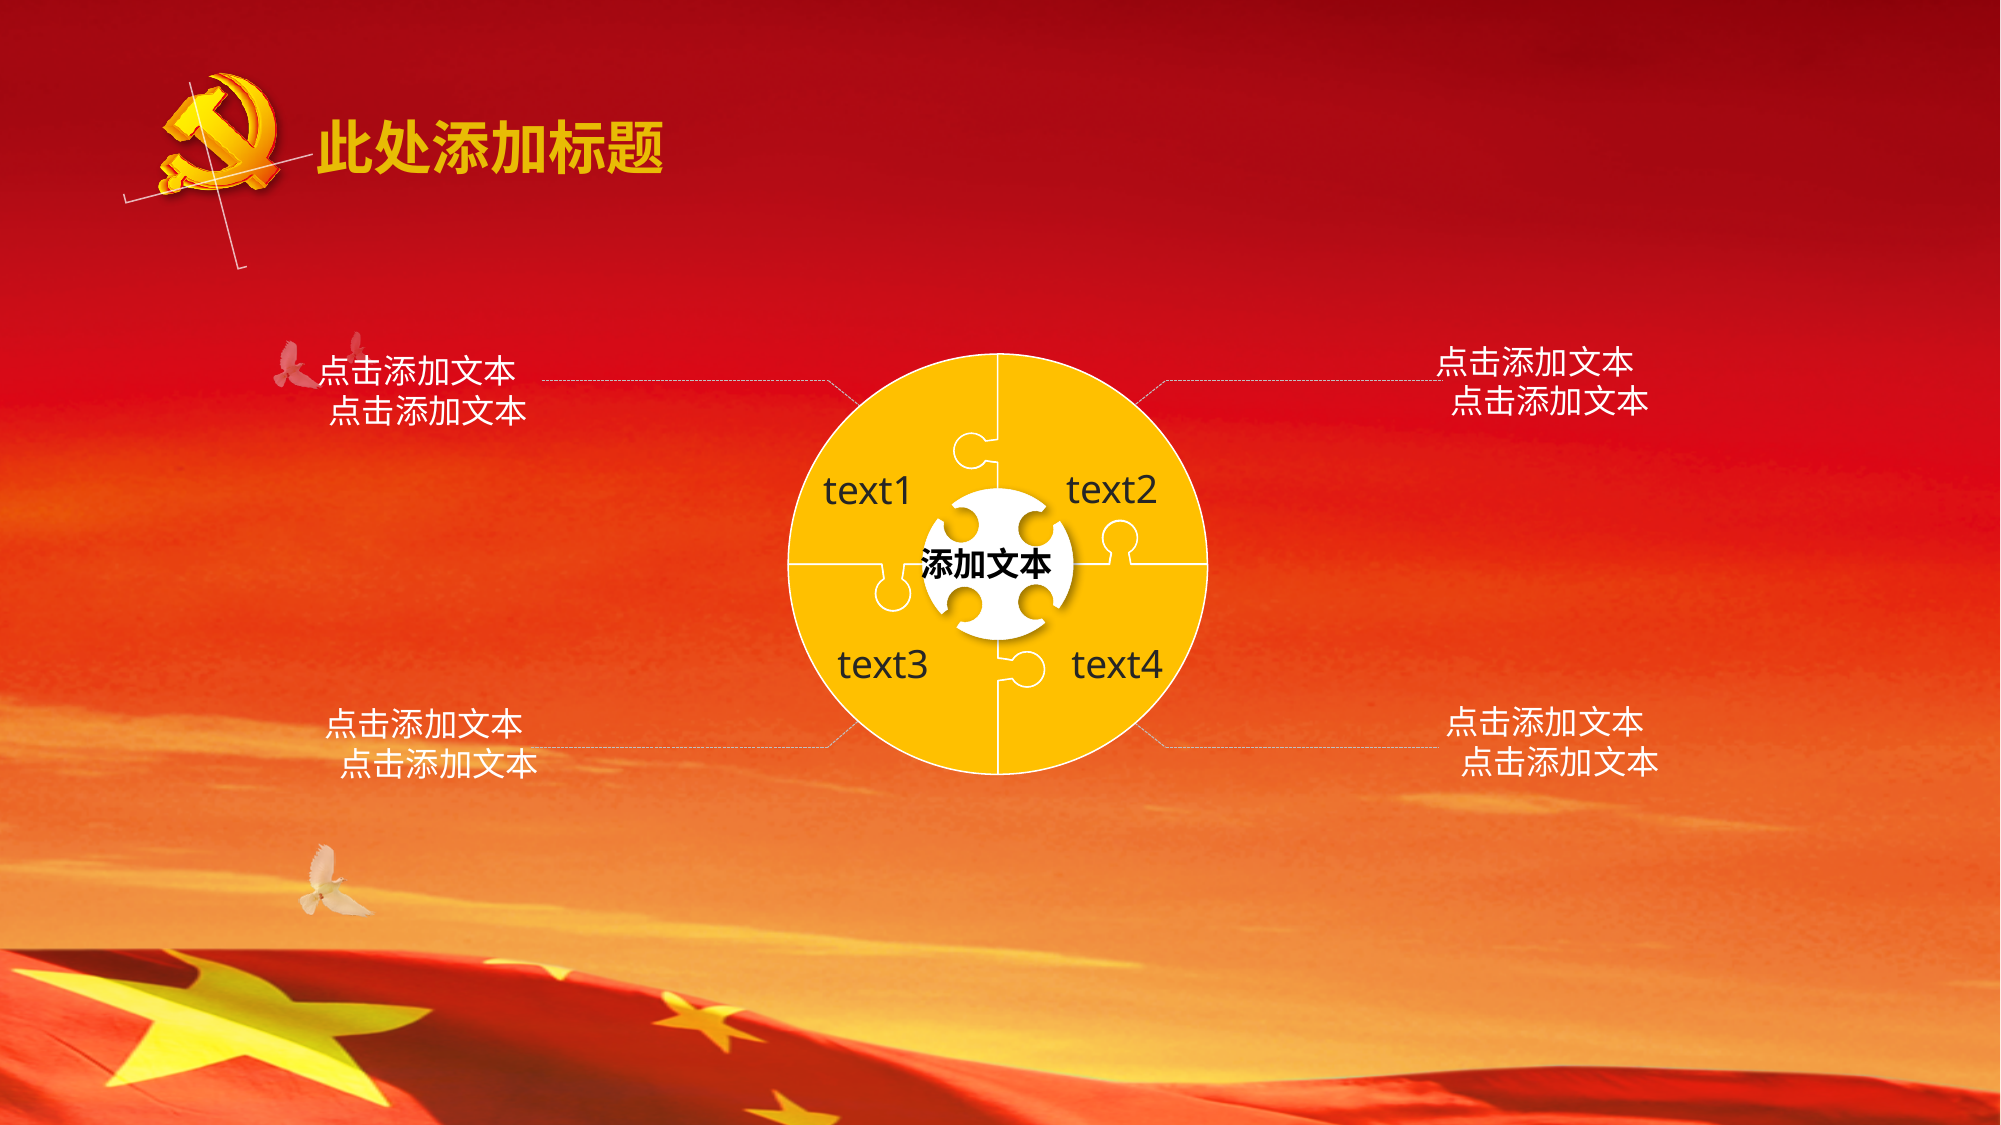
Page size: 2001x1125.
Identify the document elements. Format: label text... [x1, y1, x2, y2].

text_box 此处添加标题 [45, 103, 680, 189]
picture [0, 0, 2001, 1125]
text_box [277, 333, 1721, 792]
